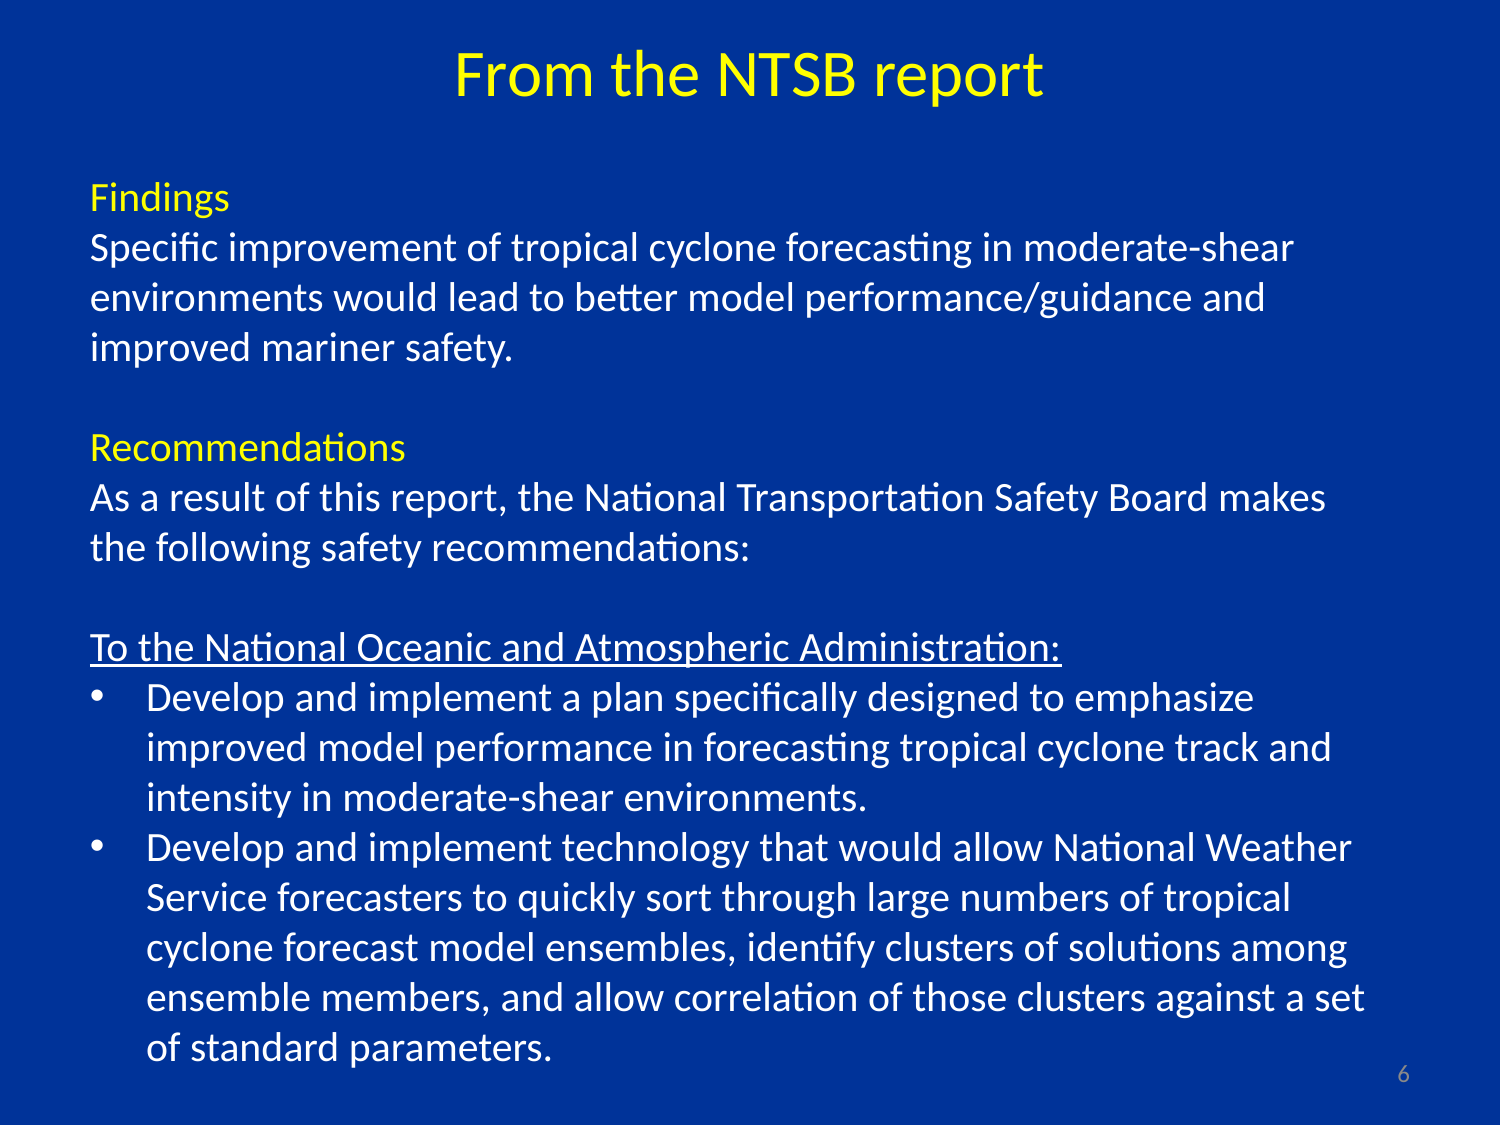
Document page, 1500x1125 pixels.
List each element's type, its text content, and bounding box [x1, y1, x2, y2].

text_box From the NTSB report [439, 22, 1060, 118]
text_box Findings Specific improvement of tropical cyclone forecasting in moderate-shear environments would lead to better model performance/guidance and improved mariner safety. [75, 162, 1400, 378]
text_box Recommendations As a result of this report, the National Transportation Safety Board makes the following safety recommendations: To the National Oceanic and Atmospheric Administration: Develop and implement a plan specifically designed to emphasize improved model performance in forecasting tropical cyclone track and intensity in moderate-shear environments. Develop and implement technology that would allow National Weather Service forecasters to quickly sort through large numbers of tropical cyclone forecast model ensembles, identify clusters of solutions among ensemble members, and allow correlation of those clusters against a set of standard parameters. [75, 412, 1388, 1078]
slide_number 6 [1074, 1042, 1425, 1103]
